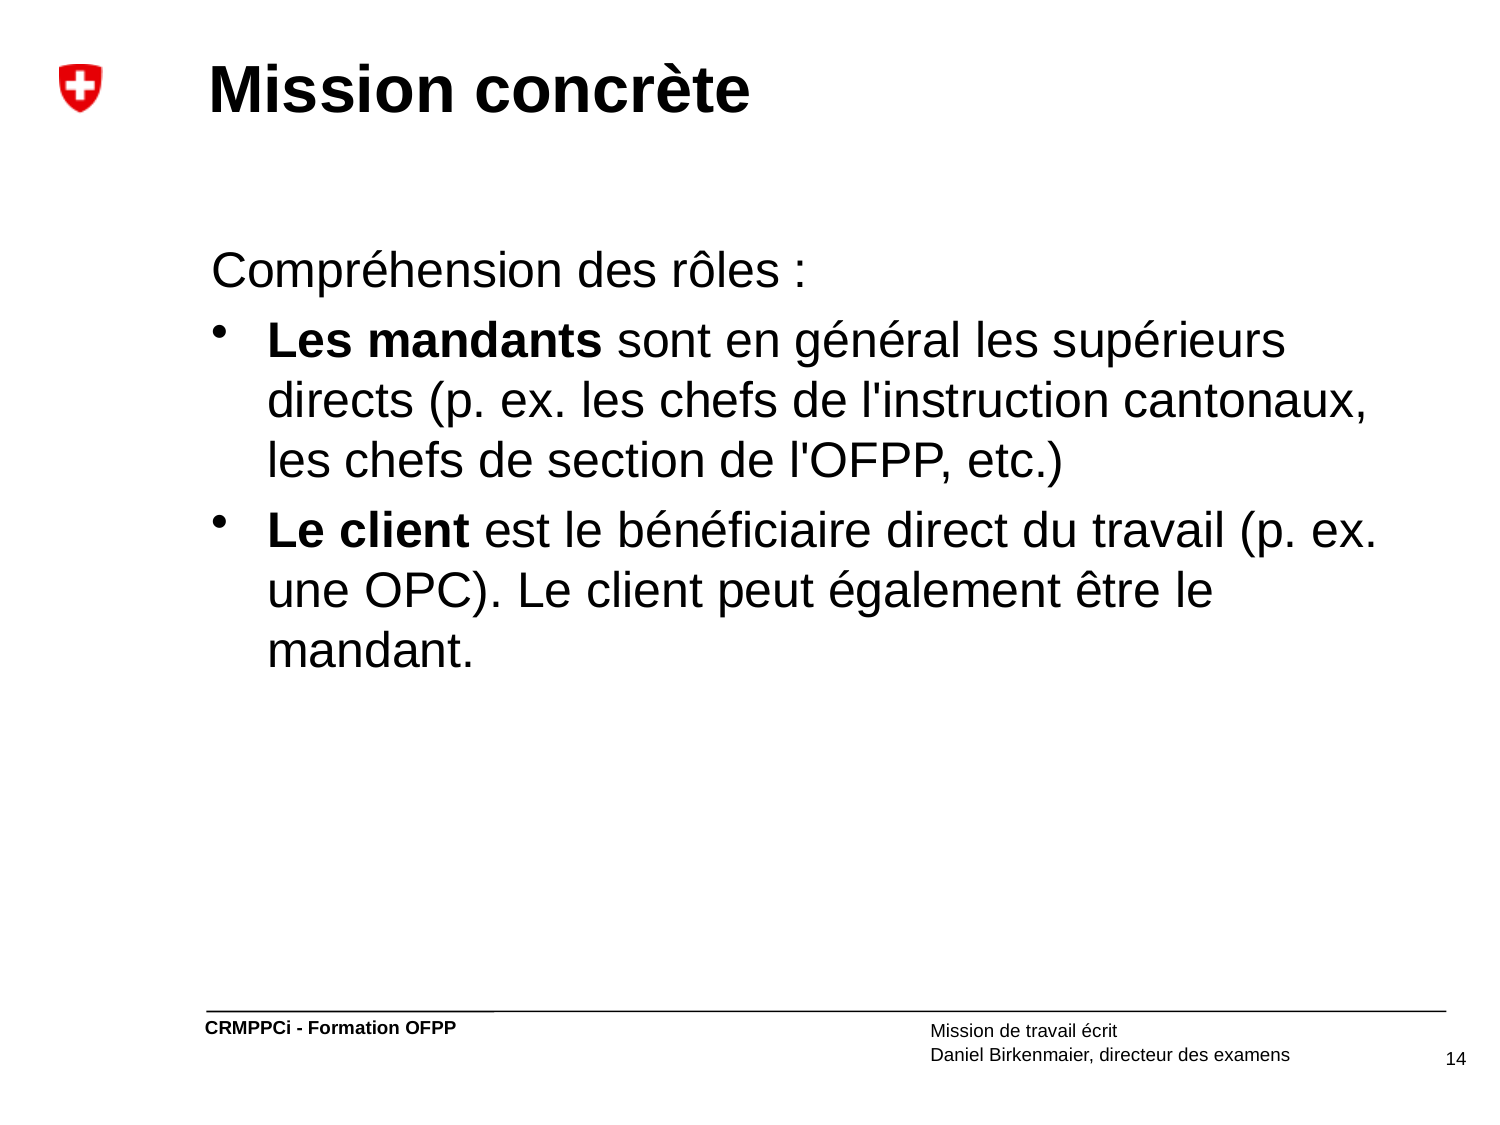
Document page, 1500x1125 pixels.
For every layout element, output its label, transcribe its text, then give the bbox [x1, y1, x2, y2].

picture [59, 64, 103, 114]
list Compréhension des rôles : Les mandants sont en général les supérieurs directs (p. ex. les chefs de l'instruction cantonaux, les chefs de section de l'OFPP, etc.) Le client est le bénéficiaire direct du travail (p. ex. une OPC). Le client peut également être le mandant. [210, 237, 1438, 1012]
title Mission concrète [207, 45, 1433, 209]
footer Daniel Birkenmaier, directeur des examens [915, 1048, 1447, 1071]
slide_number Mission de travail écrit [915, 1011, 1447, 1048]
